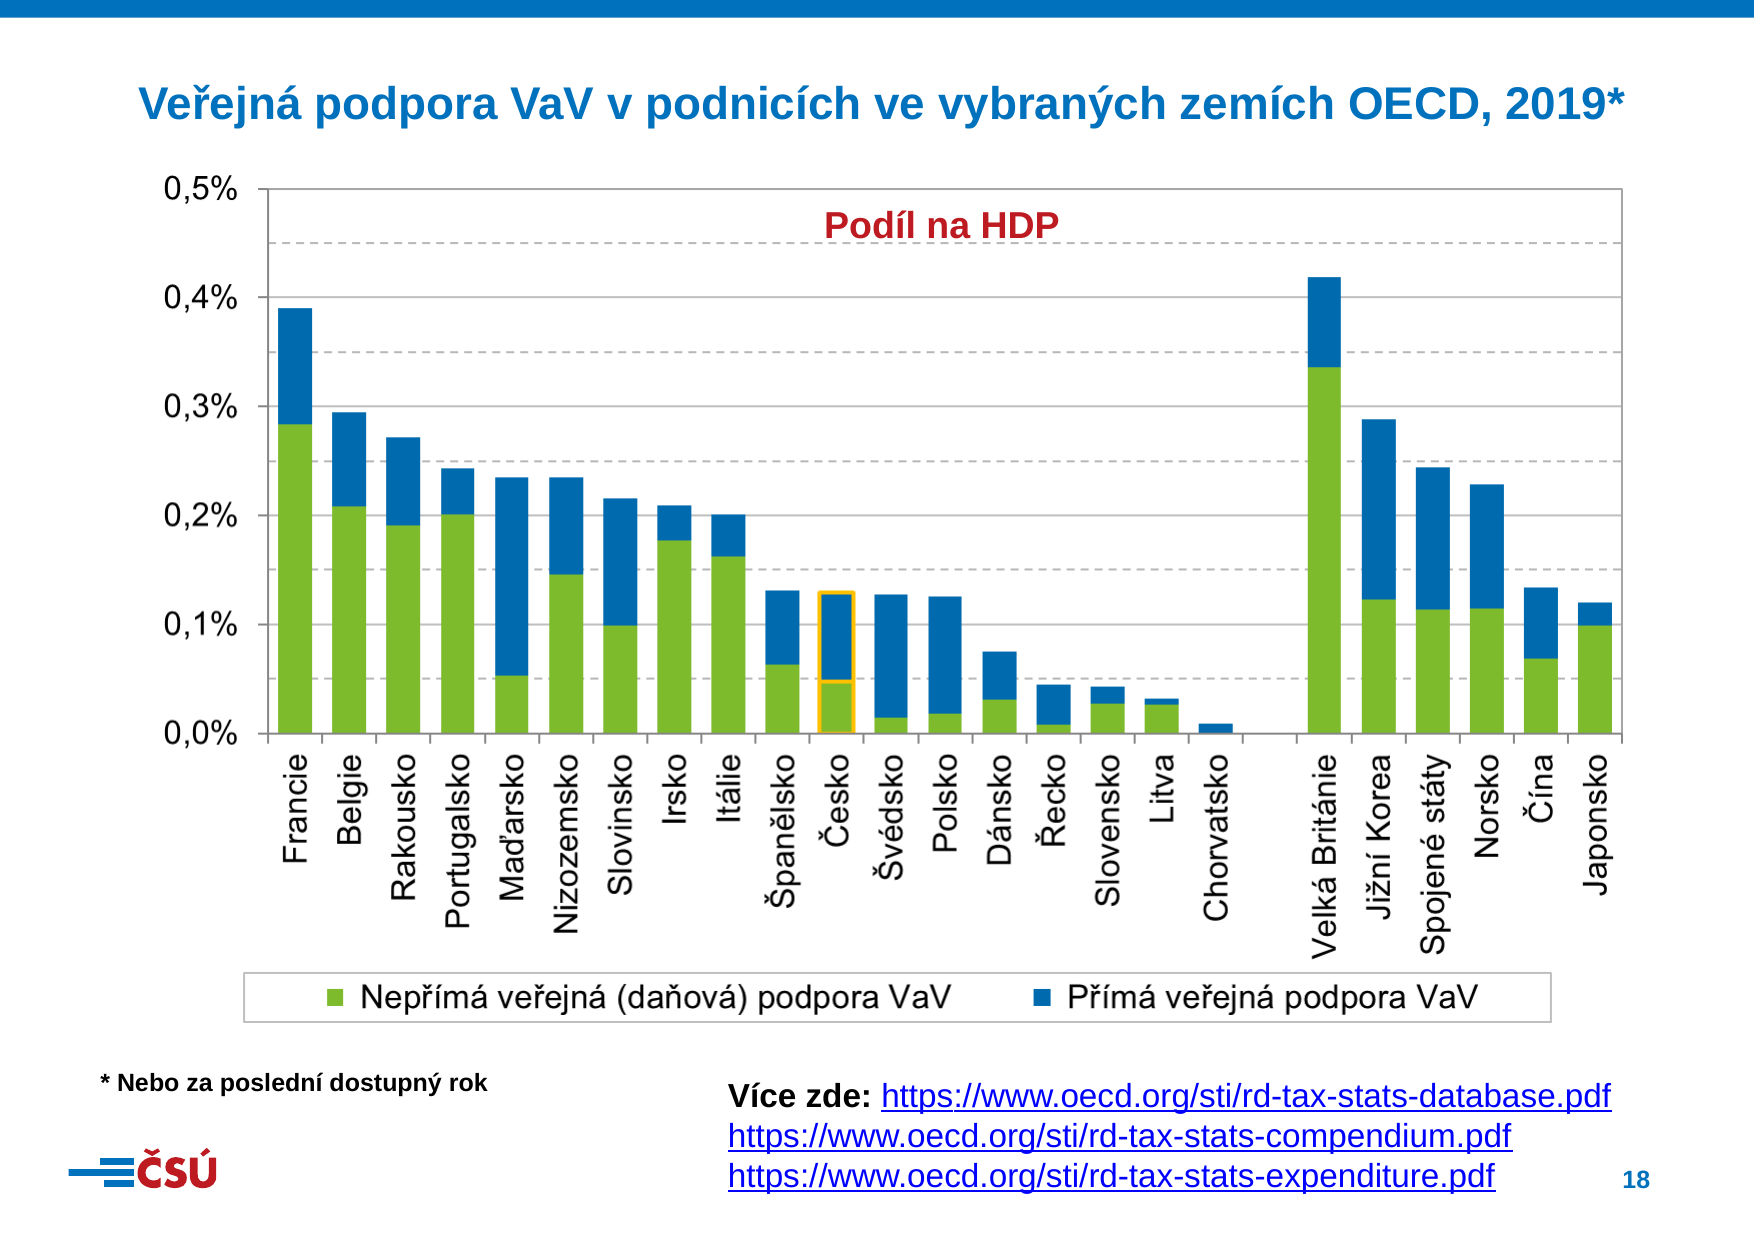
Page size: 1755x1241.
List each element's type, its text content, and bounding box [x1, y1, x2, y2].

text_box Více zde: https://www.oecd.org/sti/rd-tax-stats-database.pdf https://www.oecd.org/sti/rd-tax-stats-compendium.pdf https://www.oecd.org/sti/rd-tax-stats-expenditure.pdf [713, 1059, 1628, 1202]
picture [149, 159, 1646, 1035]
text_box * Nebo za poslední dostupný rok [85, 1059, 535, 1104]
list Veřejná podpora VaV v podnicích ve vybraných zemích OECD, 2019* [138, 73, 1716, 148]
